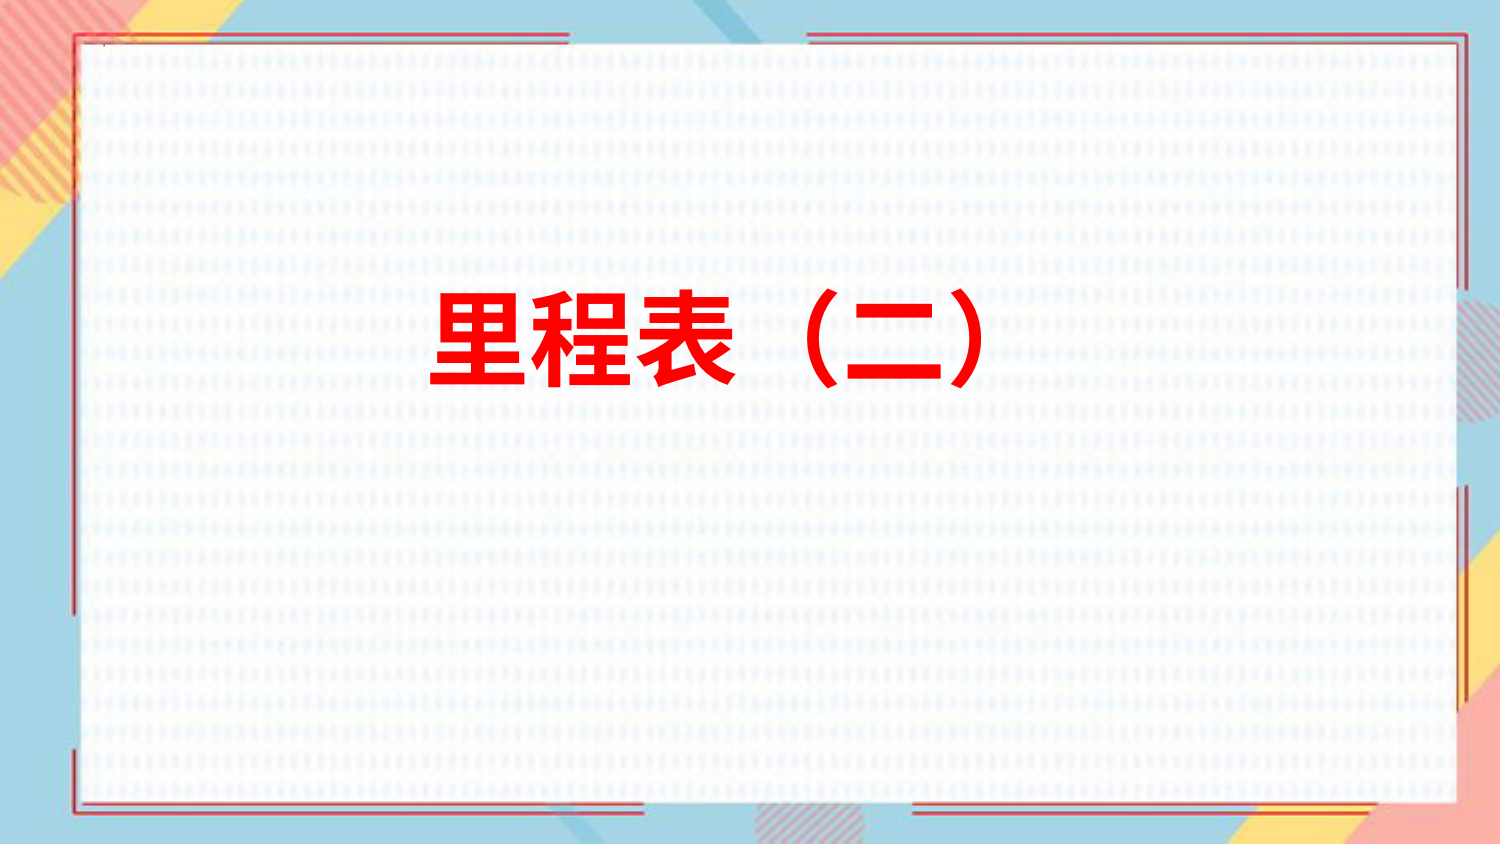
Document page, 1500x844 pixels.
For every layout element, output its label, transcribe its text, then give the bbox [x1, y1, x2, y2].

picture [0, 0, 1500, 844]
text_box 里程表（二） [414, 268, 1063, 405]
